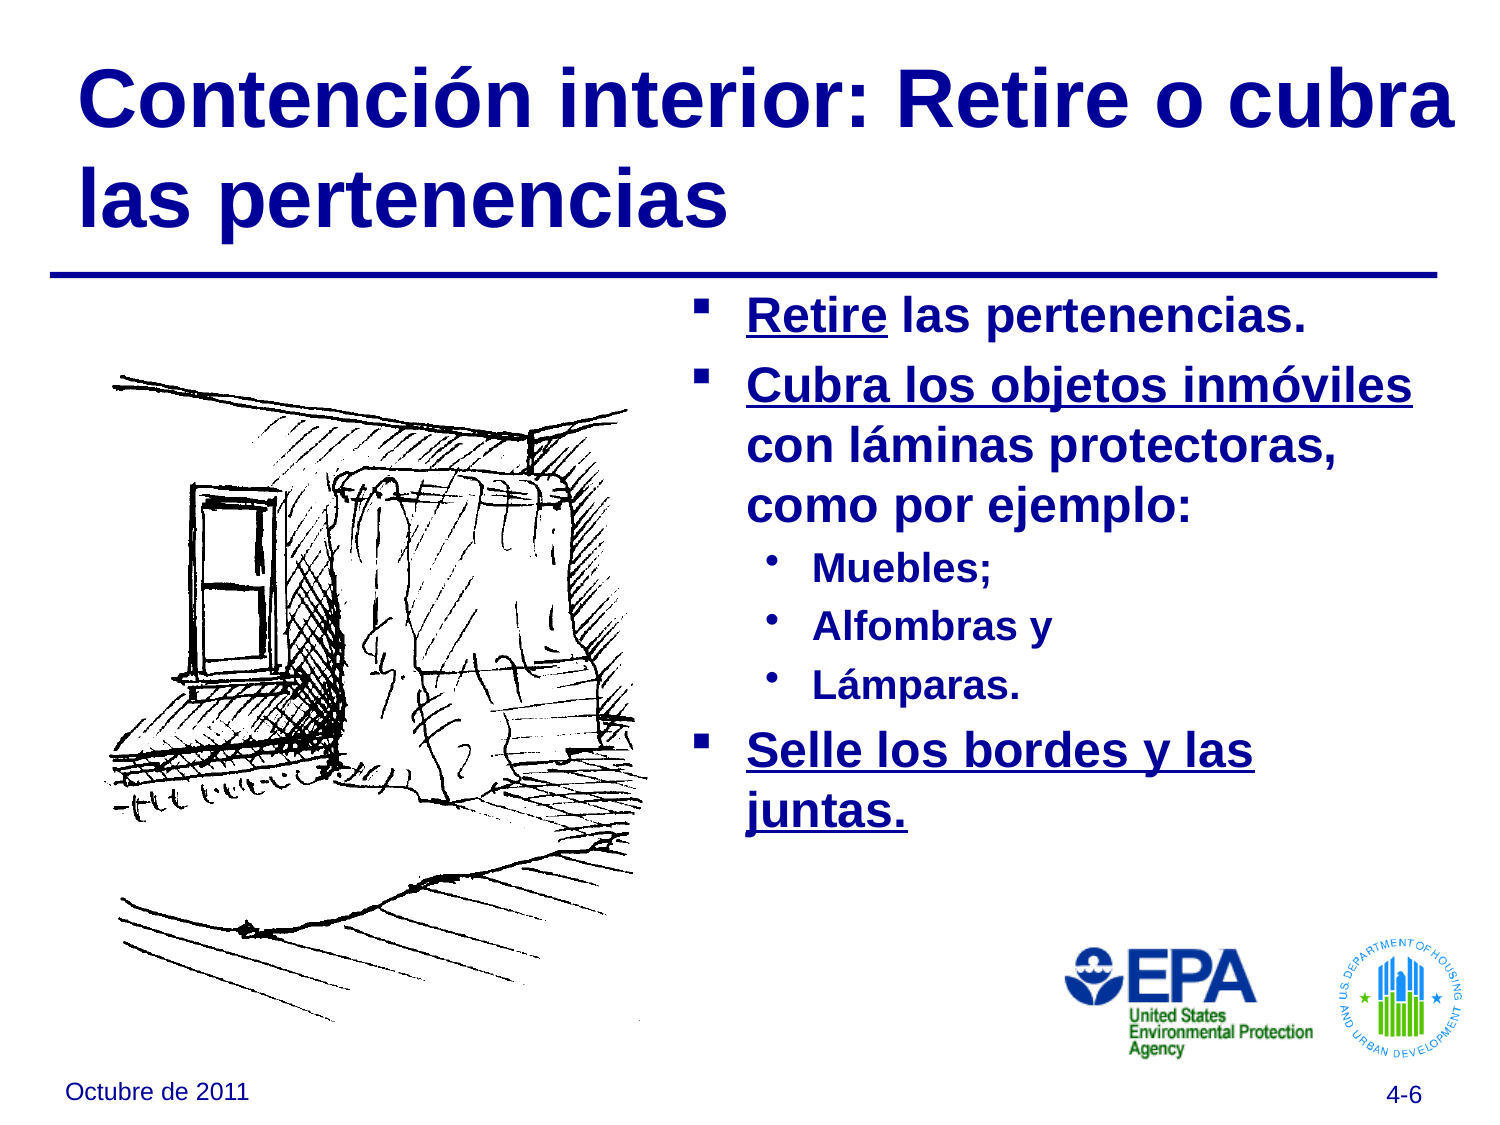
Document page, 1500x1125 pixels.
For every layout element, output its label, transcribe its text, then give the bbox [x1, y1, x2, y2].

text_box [64, 349, 663, 1026]
picture [1337, 937, 1463, 1059]
slide_number 4-6 [1124, 1049, 1438, 1125]
slide_number Octubre de 2011 [49, 1049, 363, 1125]
list Retire las pertenencias. Cubra los objetos inmóviles con láminas protectoras, como por ejemplo: Muebles; Alfombras y Lámparas. Selle los bordes y las juntas. [674, 274, 1438, 951]
picture [1062, 951, 1319, 1064]
title Contención interior: Retire o cubra las pertenencias [61, 61, 1500, 226]
